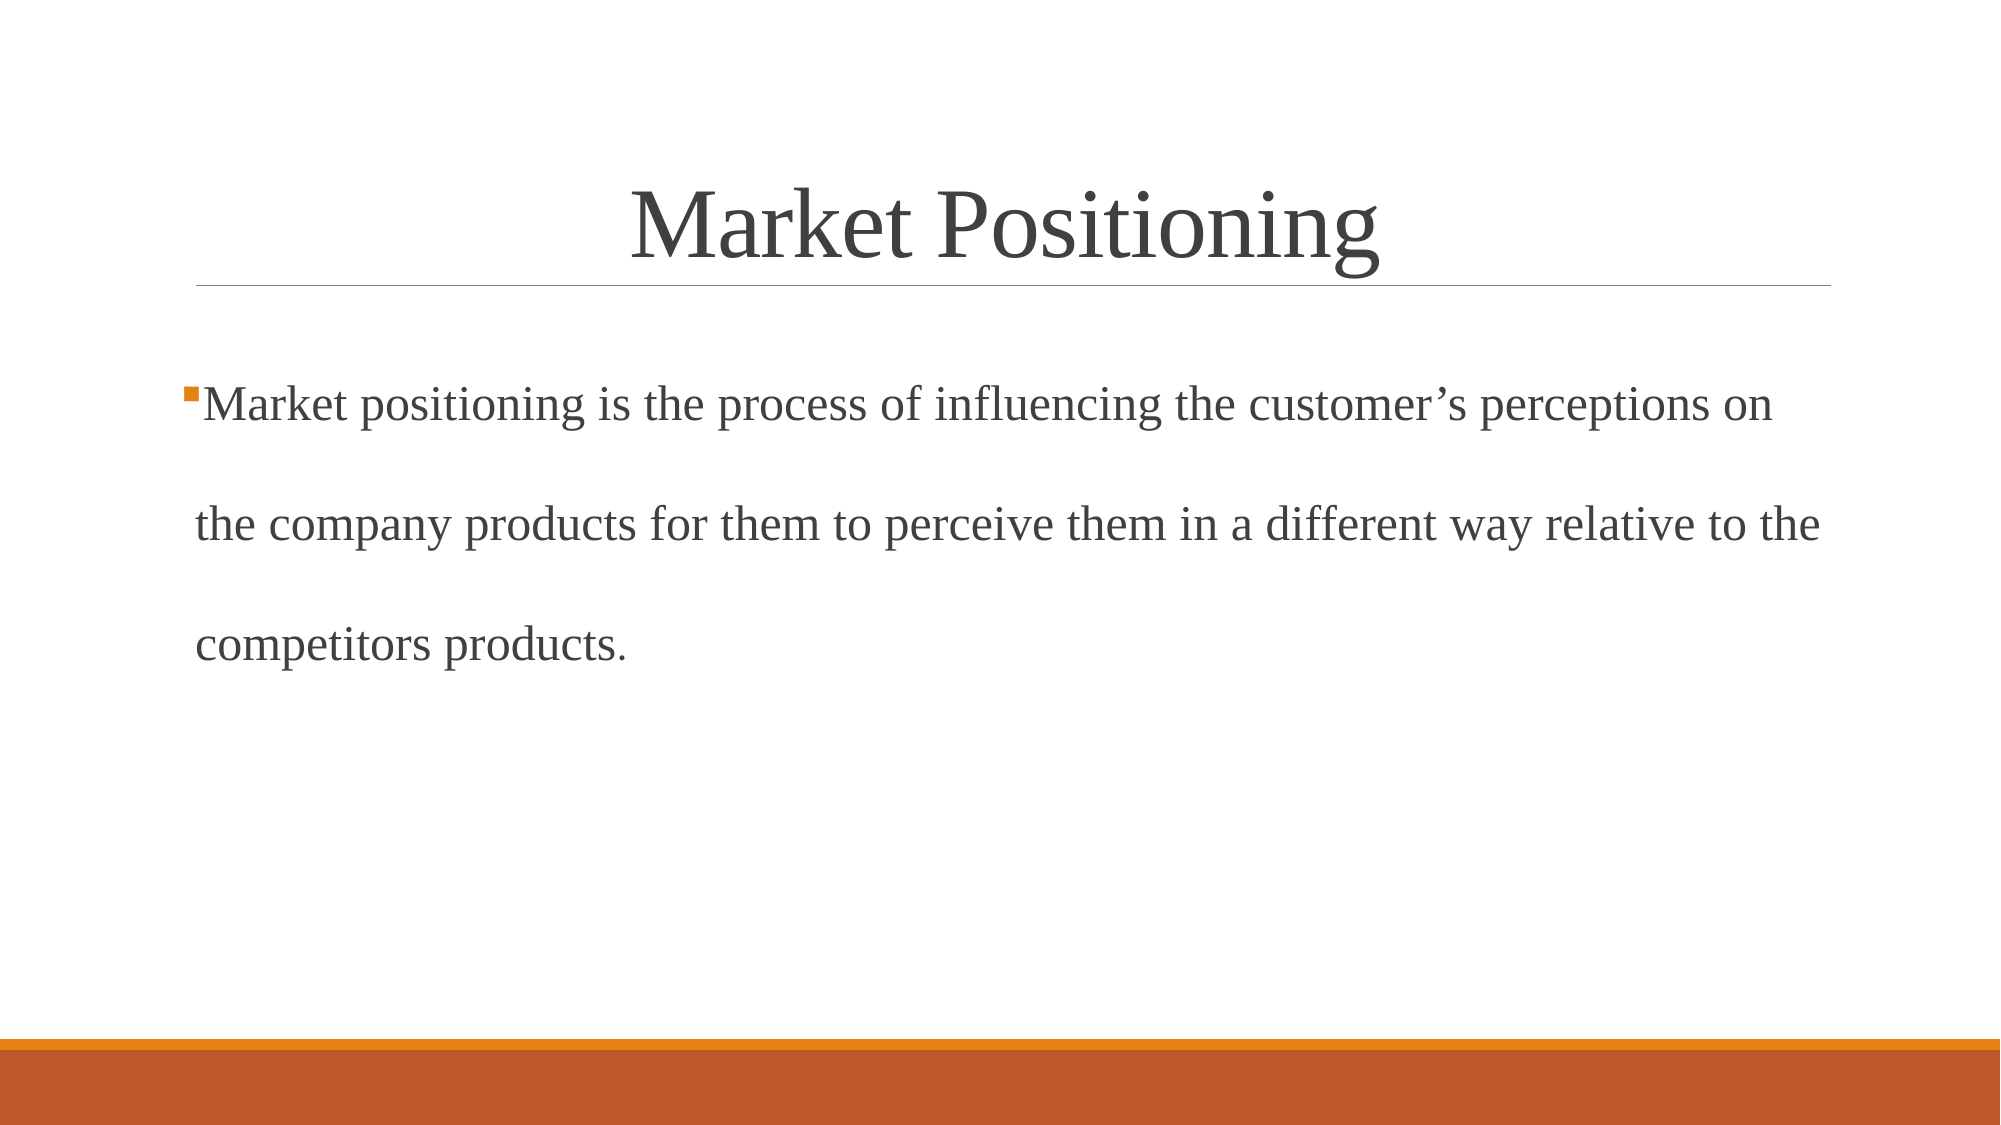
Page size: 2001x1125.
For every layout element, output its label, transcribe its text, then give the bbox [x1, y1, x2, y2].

title Market Positioning [180, 47, 1830, 285]
list Market positioning is the process of influencing the customer’s perceptions on the company products for them to perceive them in a different way relative to the competitors products. [180, 302, 1830, 963]
